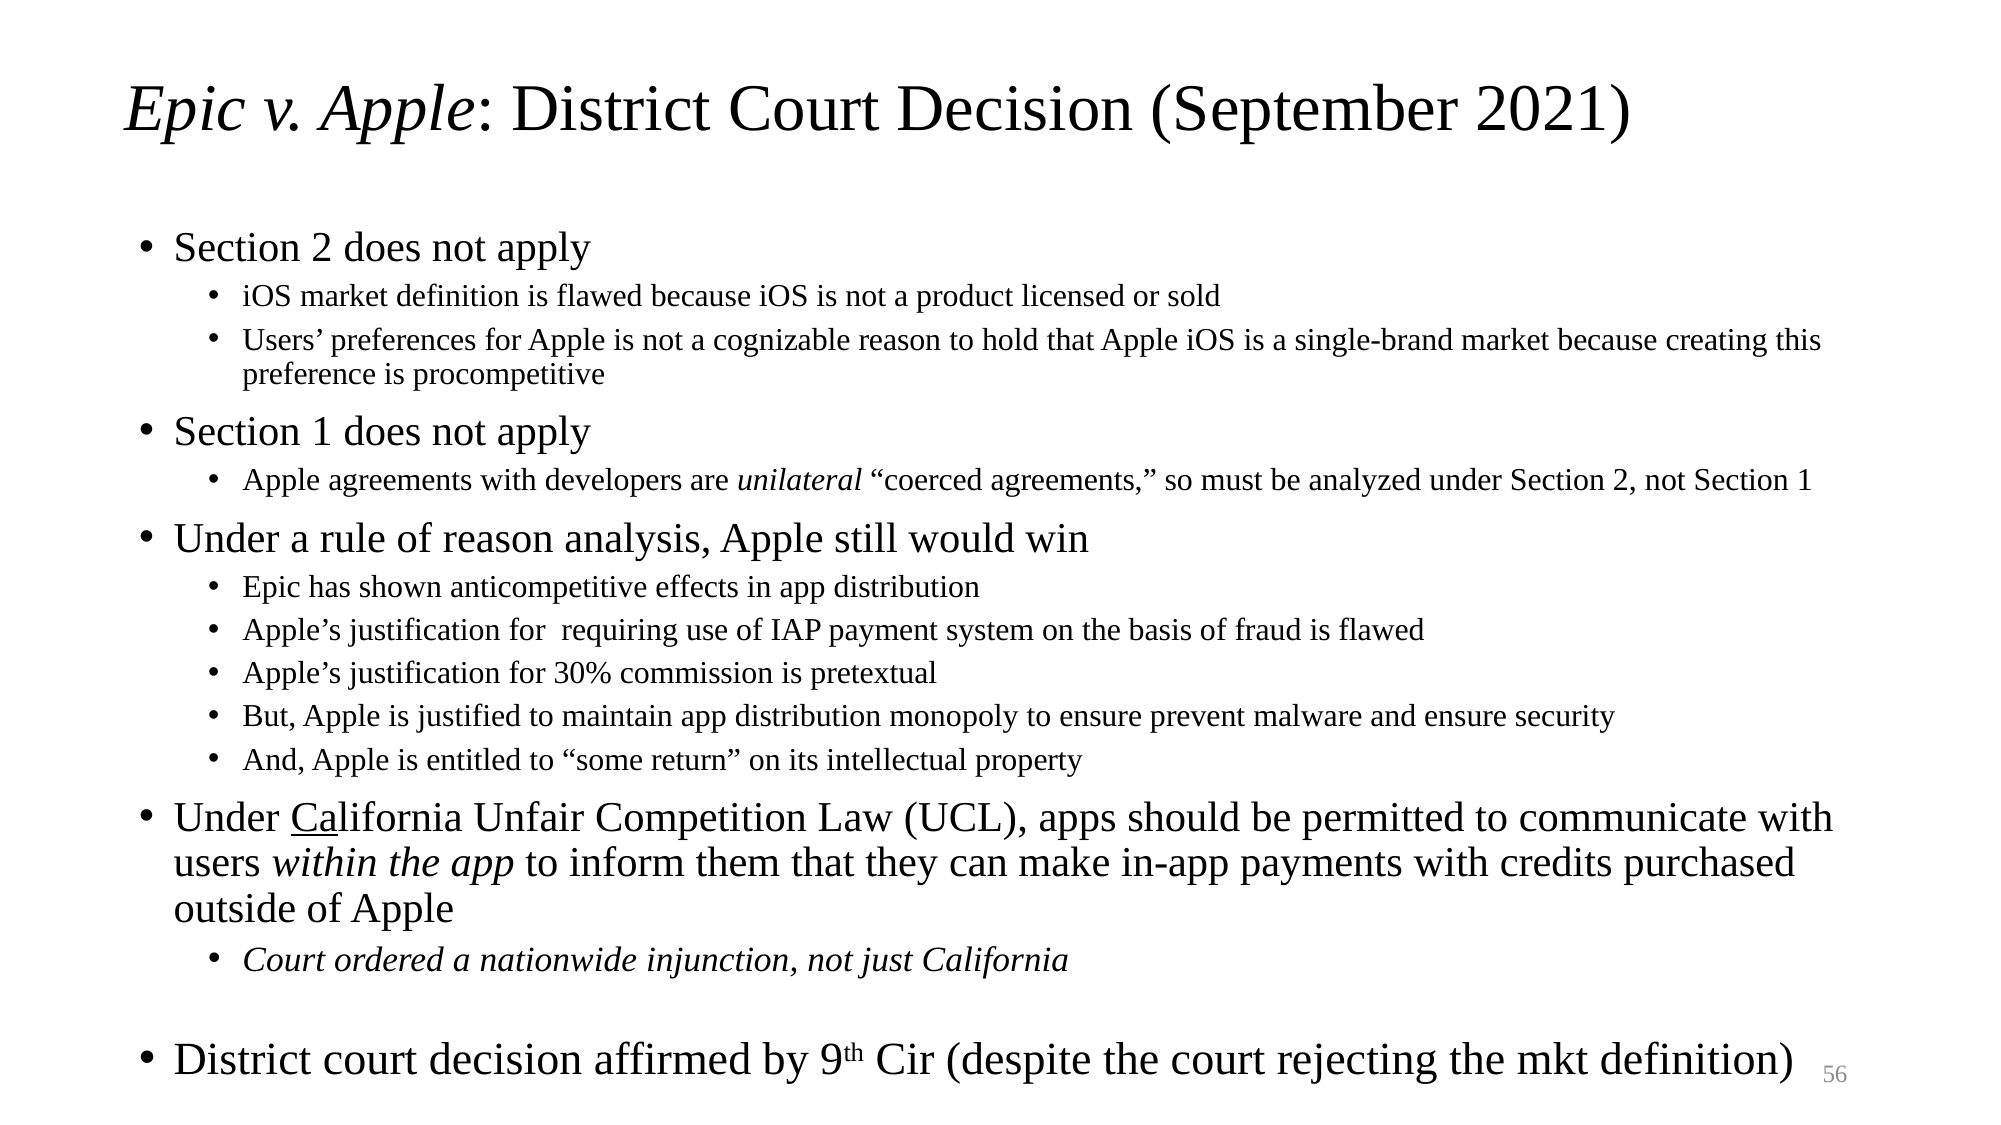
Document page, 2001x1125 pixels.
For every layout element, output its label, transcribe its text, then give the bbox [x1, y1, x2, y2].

title Epic v. Apple: District Court Decision (September 2021) [109, 0, 1835, 218]
slide_number 56 [1412, 1042, 1863, 1103]
list Section 2 does not apply iOS market definition is flawed because iOS is not a product licensed or sold Users’ preferences for Apple is not a cognizable reason to hold that Apple iOS is a single-brand market because creating this preference is procompetitive Section 1 does not apply Apple agreements with developers are unilateral “coerced agreements,” so must be analyzed under Section 2, not Section 1 Under a rule of reason analysis, Apple still would win Epic has shown anticompetitive effects in app distribution Apple’s justification for requiring use of IAP payment system on the basis of fraud is flawed Apple’s justification for 30% commission is pretextual But, Apple is justified to maintain app distribution monopoly to ensure prevent malware and ensure security And, Apple is entitled to “some return” on its intellectual property Under California Unfair Competition Law (UCL), apps should be permitted to communicate with users within the app to inform them that they can make in-app payments with credits purchased outside of Apple Court ordered a nationwide injunction, not just California District court decision affirmed by 9th Cir (despite the court rejecting the mkt definition) [124, 217, 1850, 1125]
